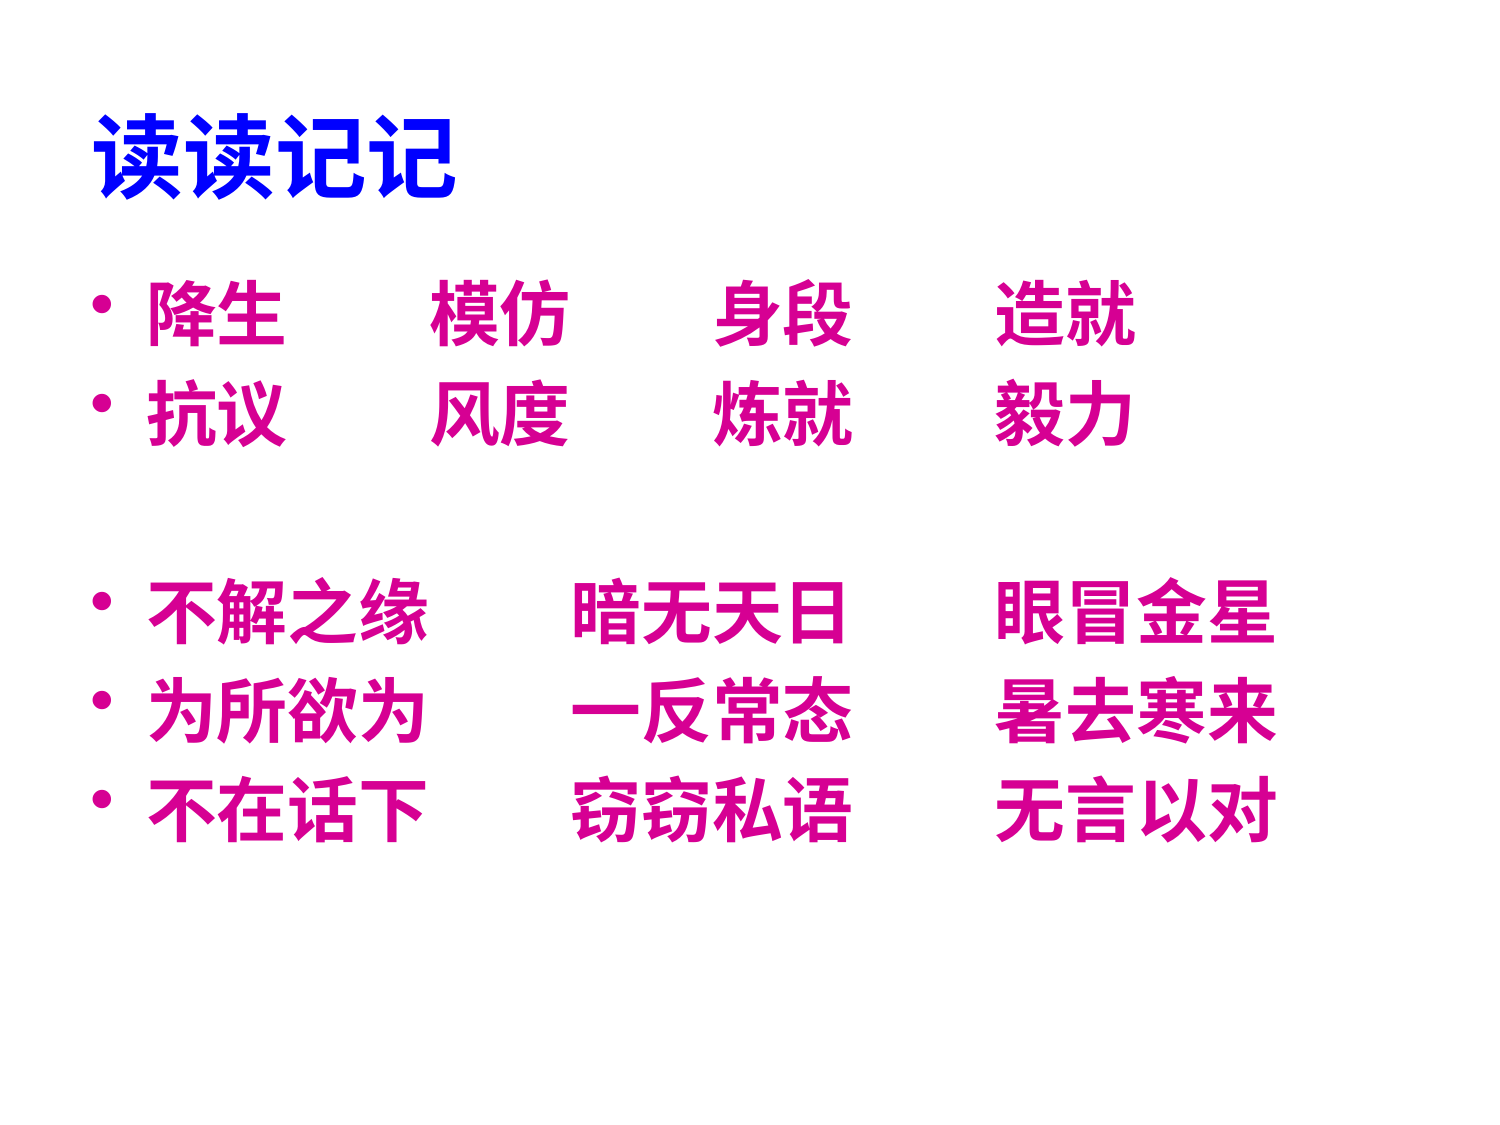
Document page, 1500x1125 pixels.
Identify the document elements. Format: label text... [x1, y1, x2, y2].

title 读读记记 [50, 60, 500, 249]
list 降生 模仿 身段 造就 抗议 风度 炼就 毅力 不解之缘 暗无天日 眼冒金星 为所欲为 一反常态 暑去寒来 不在话下 窃窃私语 无言以对 [75, 262, 1425, 1006]
